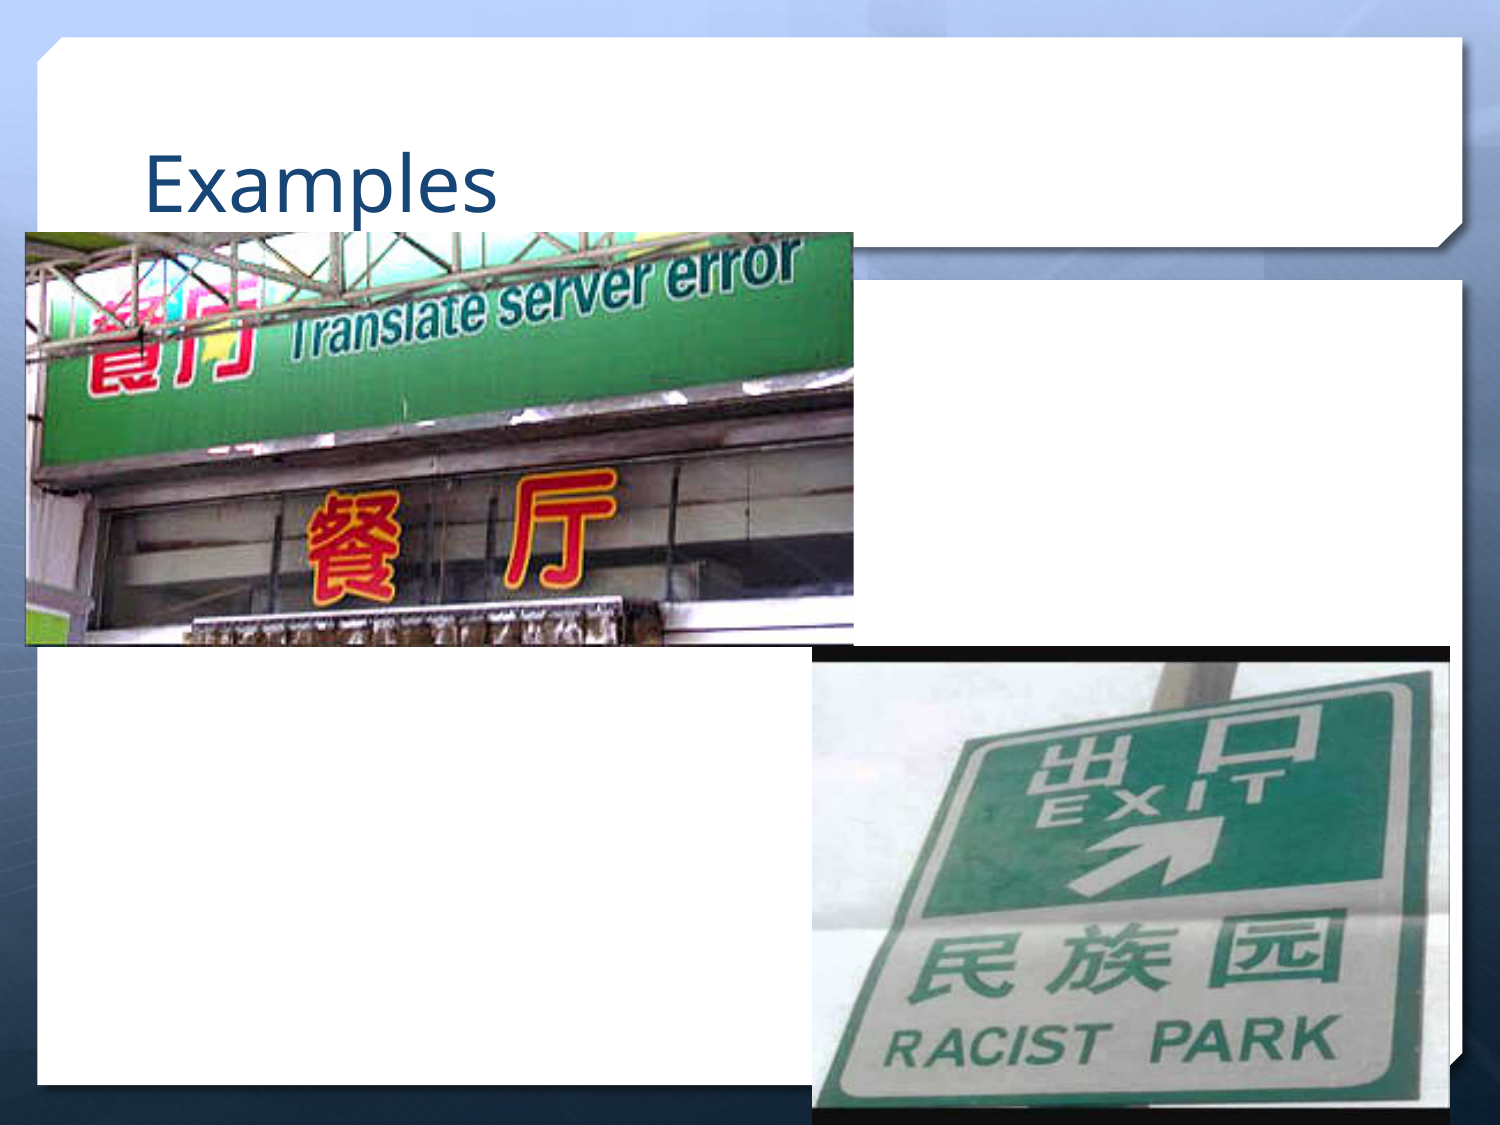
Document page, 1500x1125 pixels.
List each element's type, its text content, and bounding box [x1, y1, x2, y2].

picture [24, 231, 1451, 1125]
title Examples [127, 48, 1372, 236]
